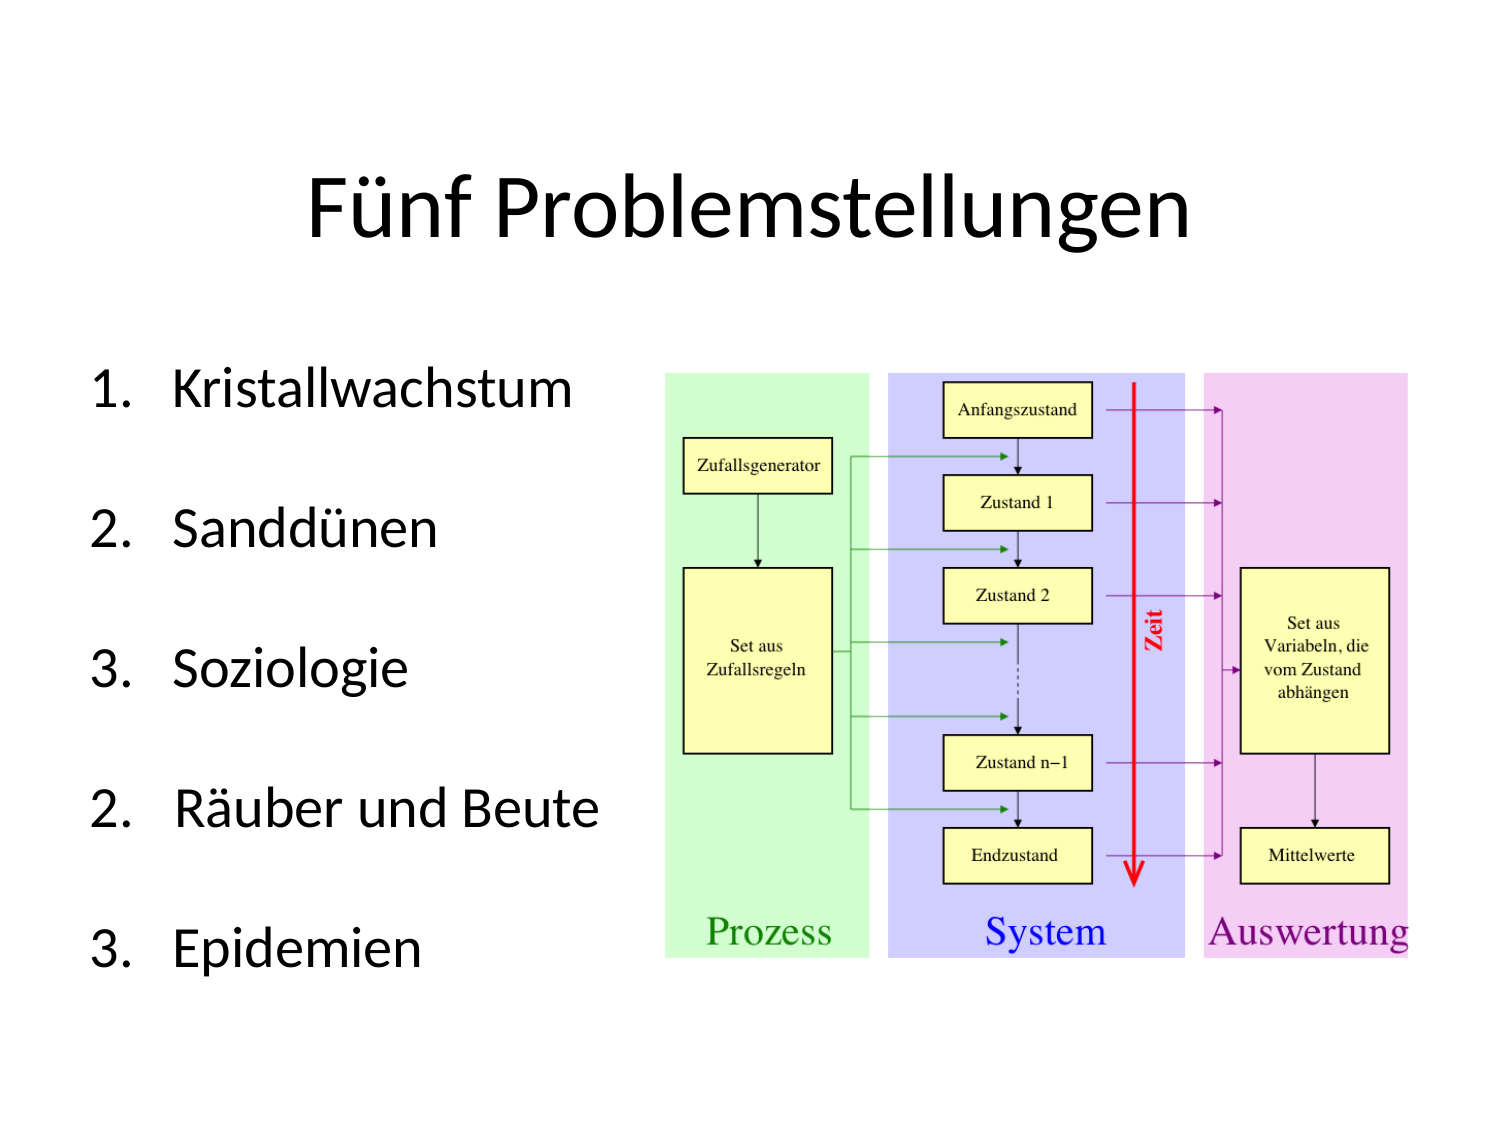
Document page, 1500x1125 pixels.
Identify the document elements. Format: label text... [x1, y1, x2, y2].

picture [664, 372, 1415, 959]
title Fünf Problemstellungen [75, 93, 1425, 307]
text_box Kristallwachstum Sanddünen Soziologie Räuber und Beute Epidemien [75, 342, 1371, 987]
